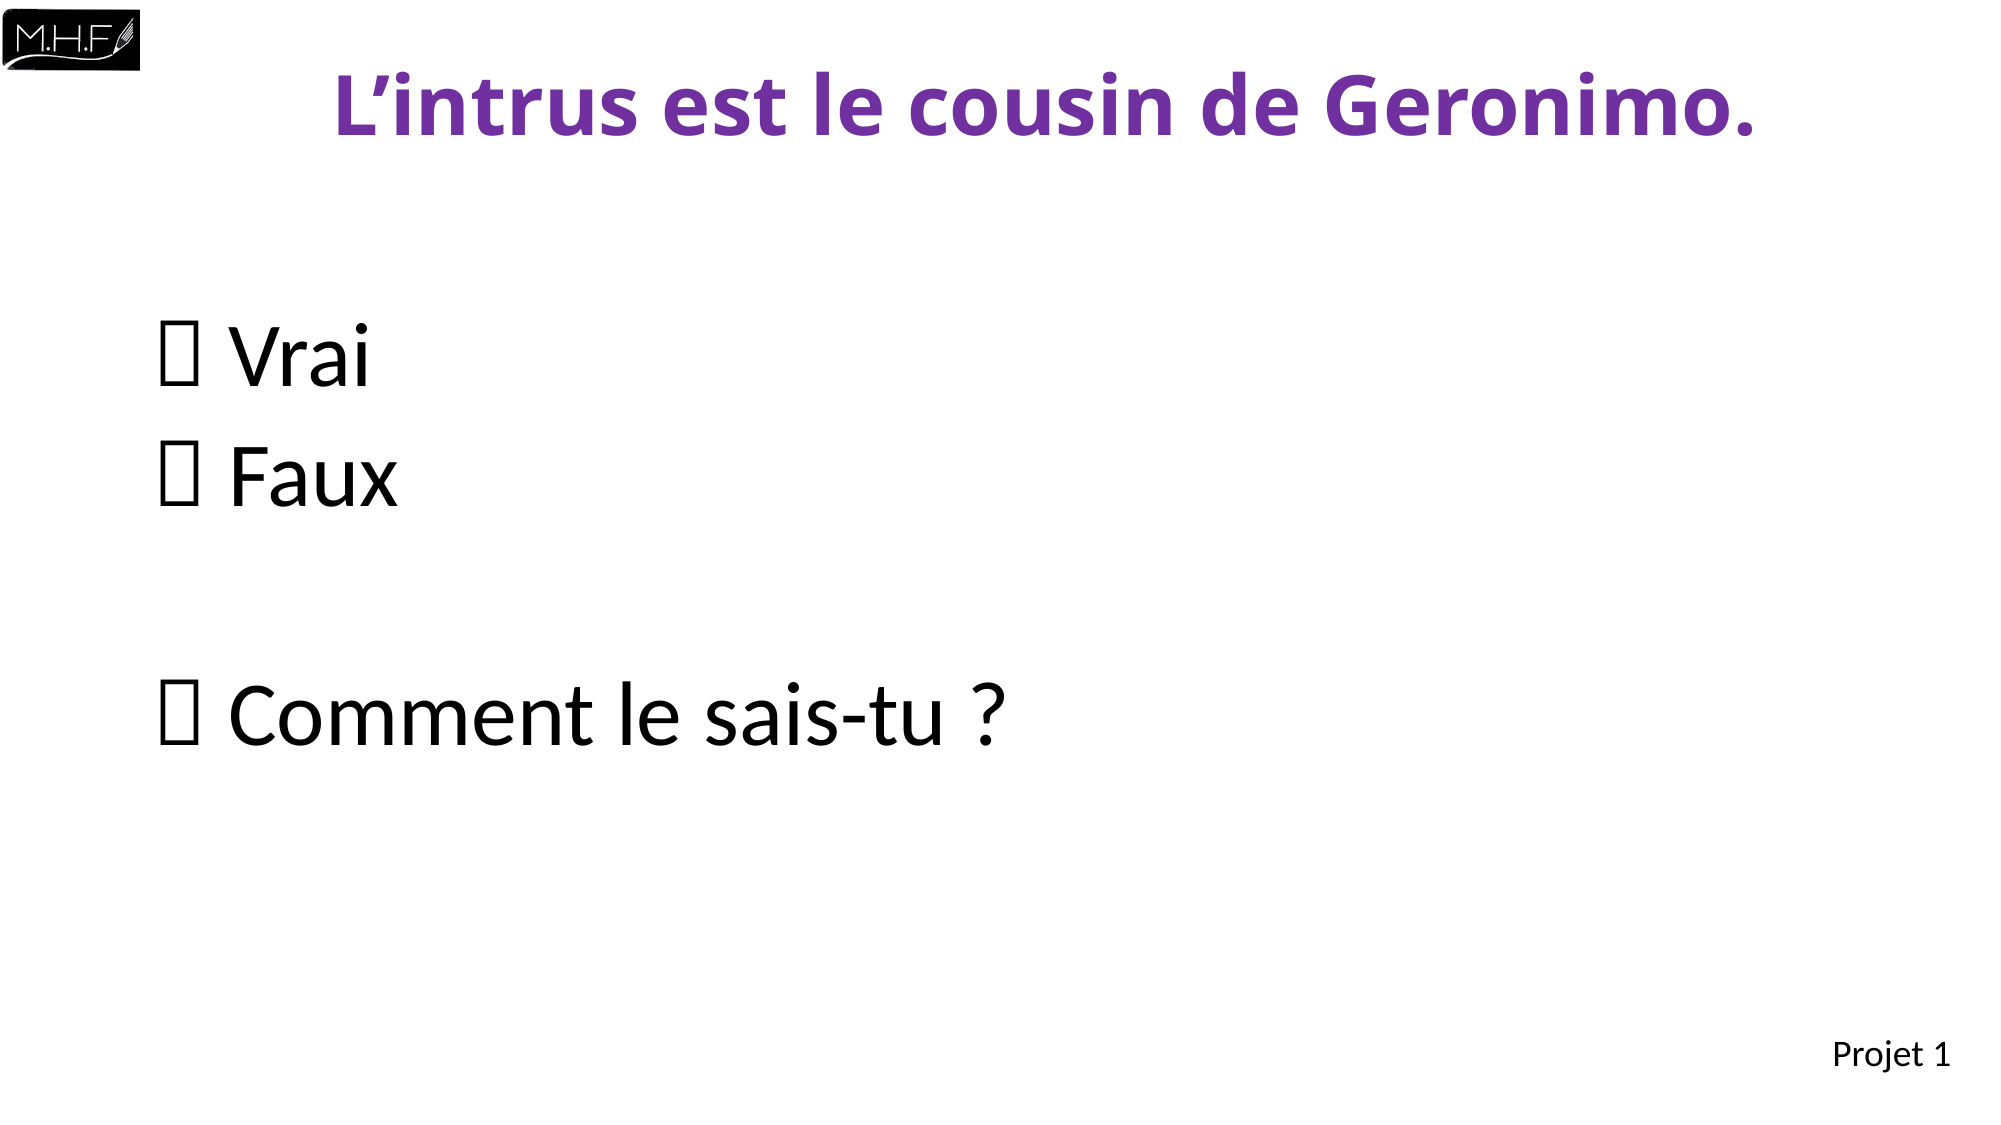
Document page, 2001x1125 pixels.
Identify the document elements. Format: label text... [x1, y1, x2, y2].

title L’intrus est le cousin de Geronimo. [316, 0, 1863, 218]
list  Vrai  Faux  Comment le sais-tu ? [137, 299, 1863, 1014]
picture [0, 7, 140, 74]
text_box Projet 1 [1362, 1021, 1967, 1082]
